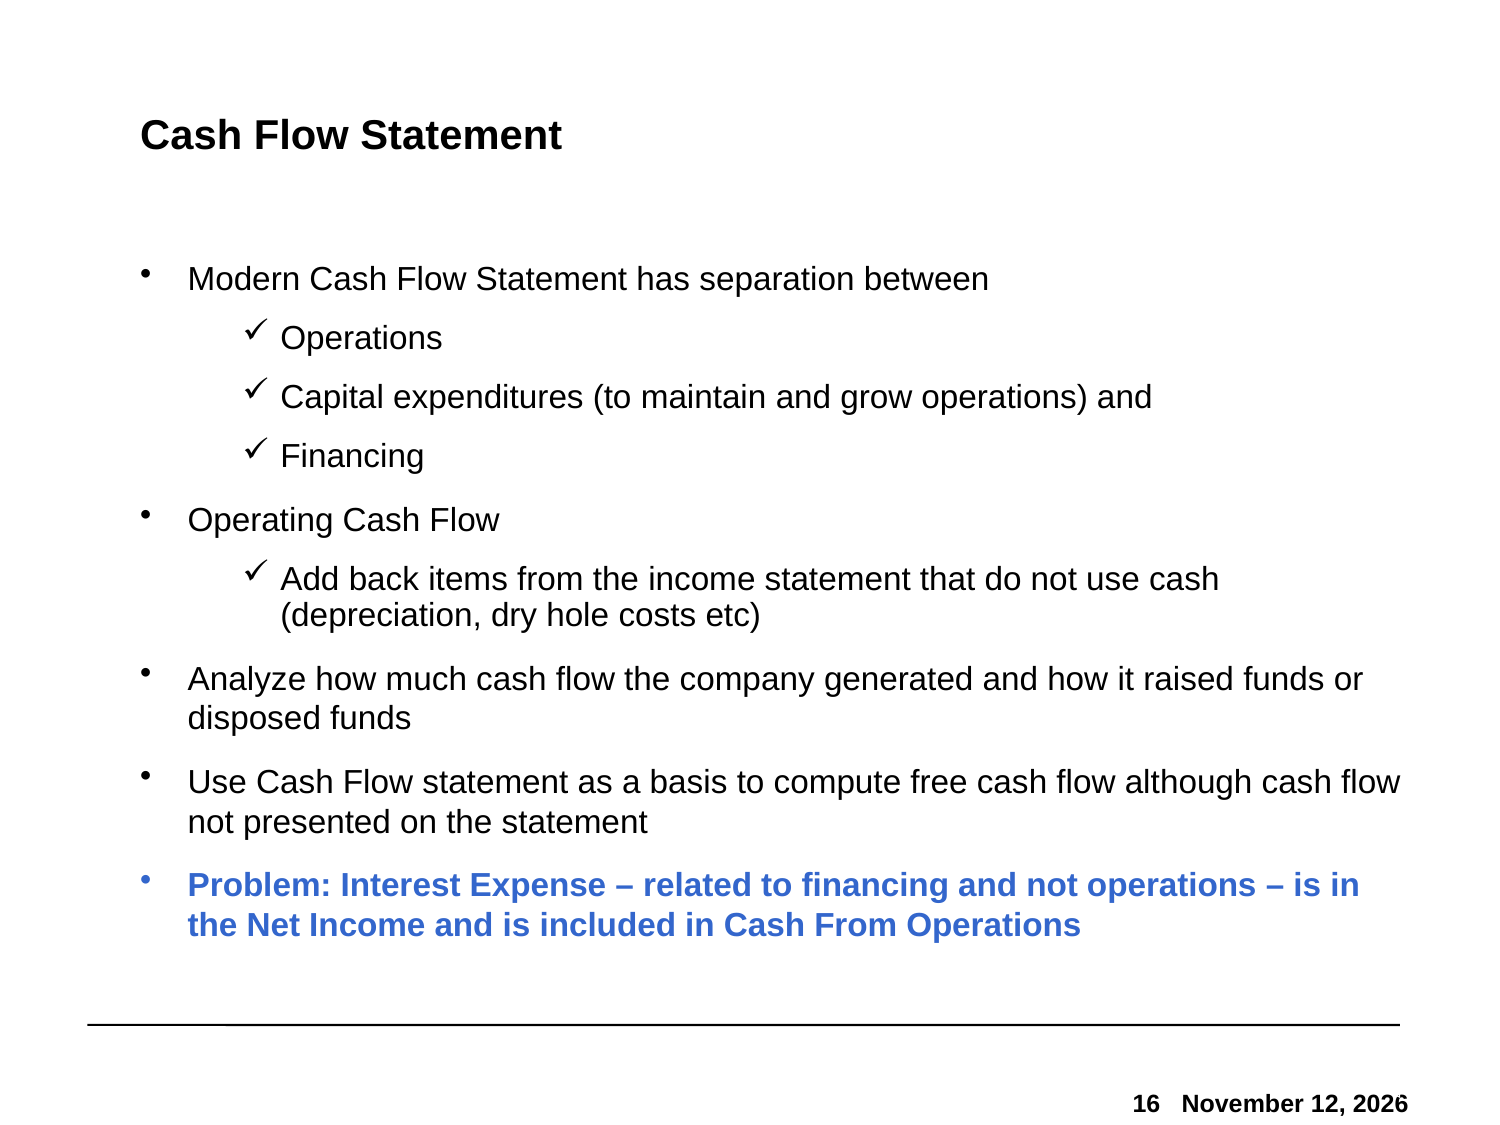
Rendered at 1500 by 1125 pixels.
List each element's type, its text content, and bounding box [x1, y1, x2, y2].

list Modern Cash Flow Statement has separation between Operations Capital expenditures (to maintain and grow operations) and Financing Operating Cash Flow Add back items from the income statement that do not use cash (depreciation, dry hole costs etc) Analyze how much cash flow the company generated and how it raised funds or disposed funds Use Cash Flow statement as a basis to compute free cash flow although cash flow not presented on the statement Problem: Interest Expense – related to financing and not operations – is in the Net Income and is included in Cash From Operations [124, 249, 1426, 1013]
title Cash Flow Statement [124, 99, 1401, 226]
